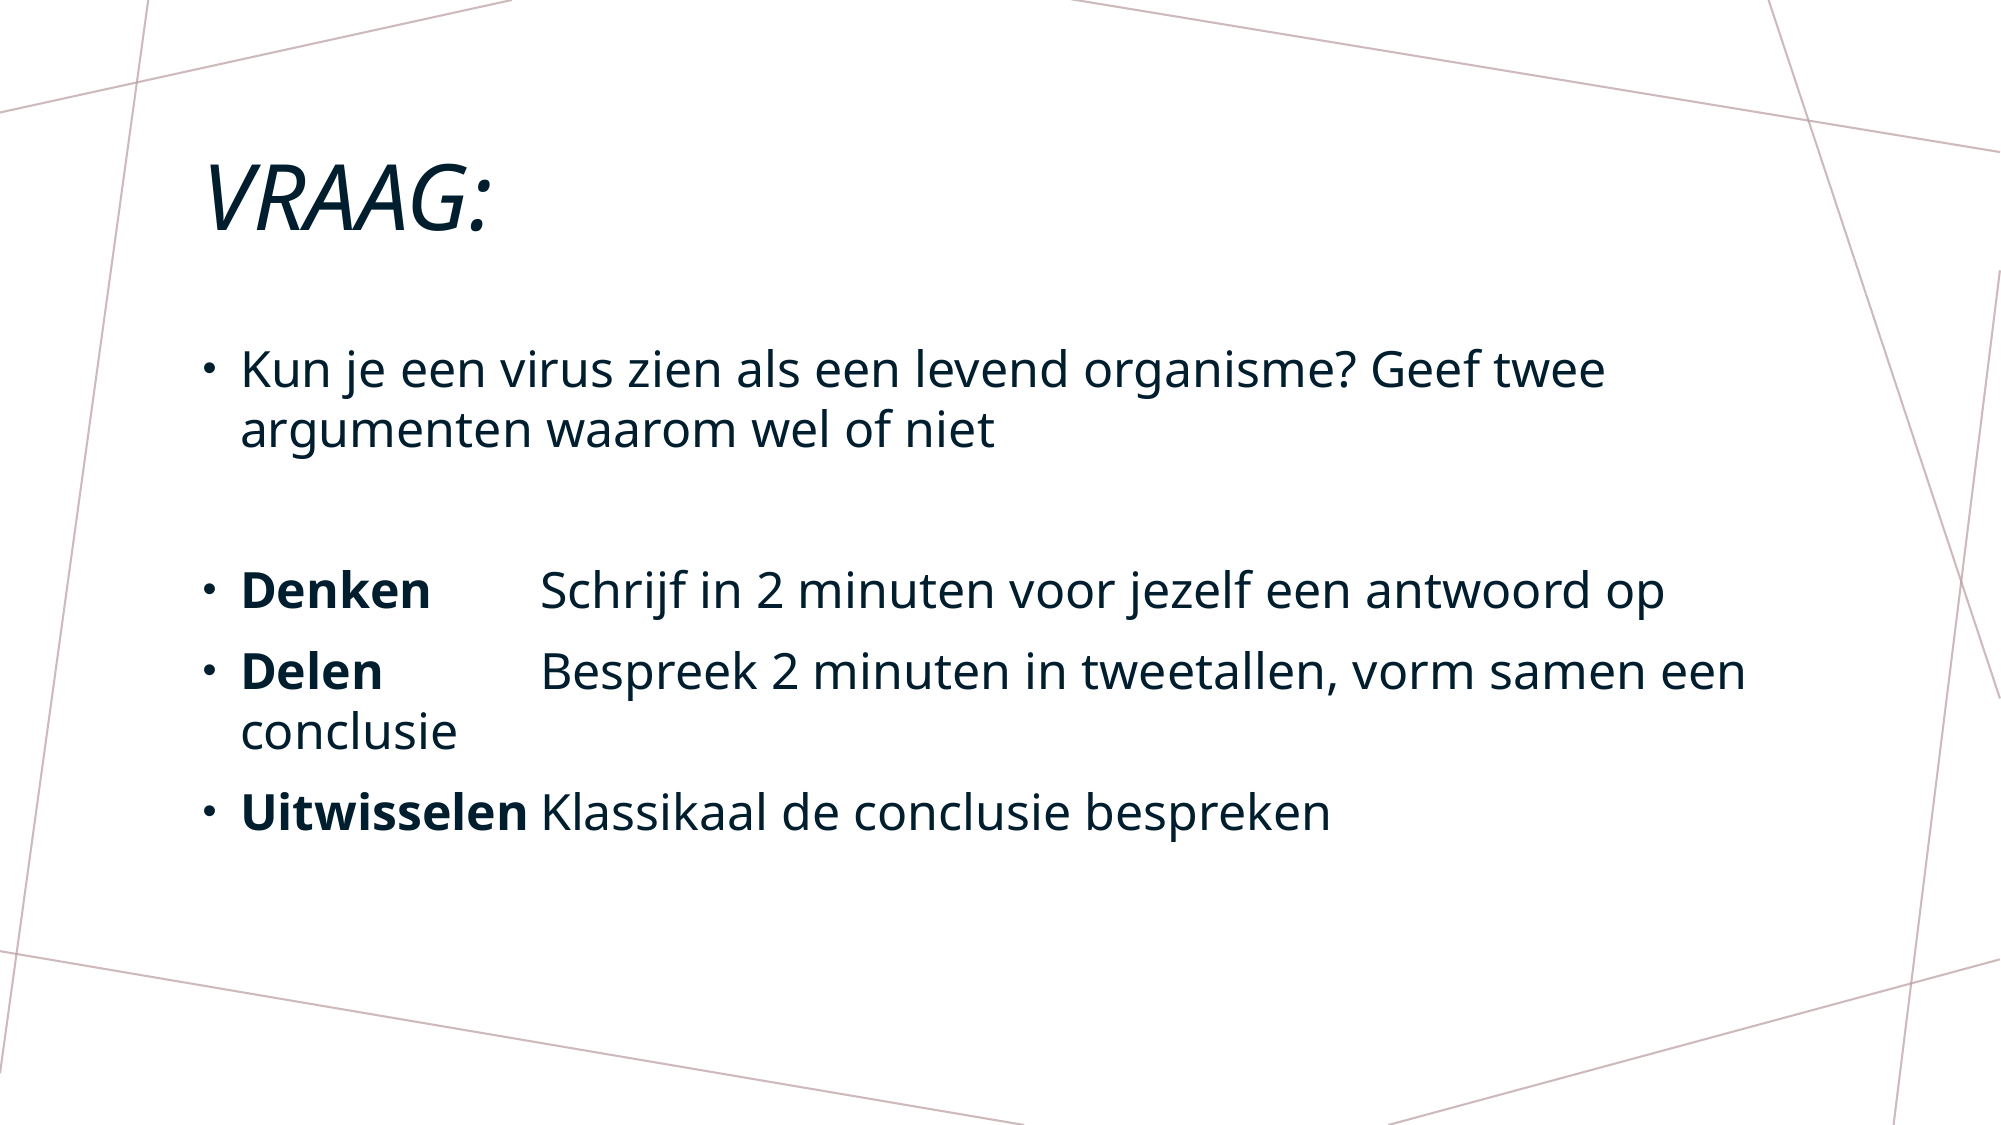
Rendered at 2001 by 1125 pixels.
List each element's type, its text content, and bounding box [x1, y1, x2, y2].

title Vraag: [187, 87, 1813, 315]
list Kun je een virus zien als een levend organisme? Geef twee argumenten waarom wel of niet Denken Schrijf in 2 minuten voor jezelf een antwoord op Delen Bespreek 2 minuten in tweetallen, vorm samen een conclusie Uitwisselen Klassikaal de conclusie bespreken [187, 329, 1813, 990]
